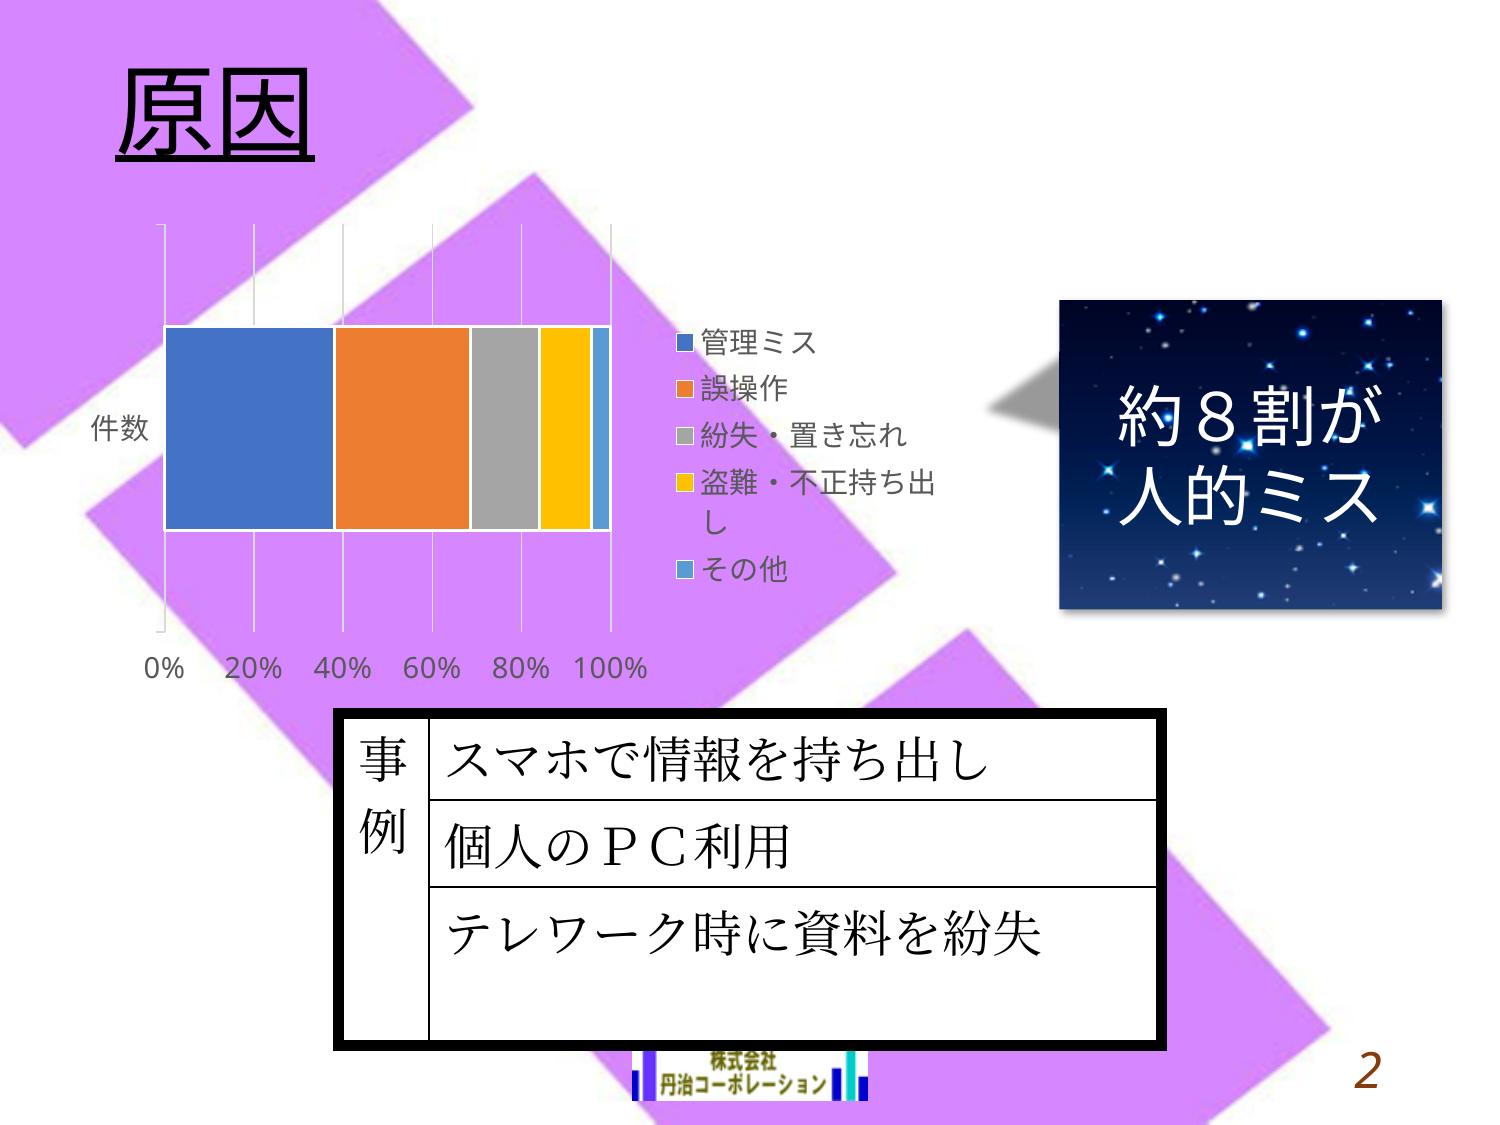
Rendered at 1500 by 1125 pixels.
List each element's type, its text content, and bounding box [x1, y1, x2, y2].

table_header 事例 [344, 719, 428, 1040]
table_cell 個人のＰＣ利用 [430, 801, 1156, 886]
table_cell テレワーク時に資料を紛失 [430, 888, 1156, 1040]
table_header スマホで情報を持ち出し [430, 719, 1156, 799]
text_box 原因 [100, 39, 331, 175]
picture [0, 0, 1500, 1125]
chart [72, 214, 960, 698]
slide_number 1 [1059, 1042, 1397, 1103]
text_box 約８割が 人的ミス [979, 299, 1443, 611]
